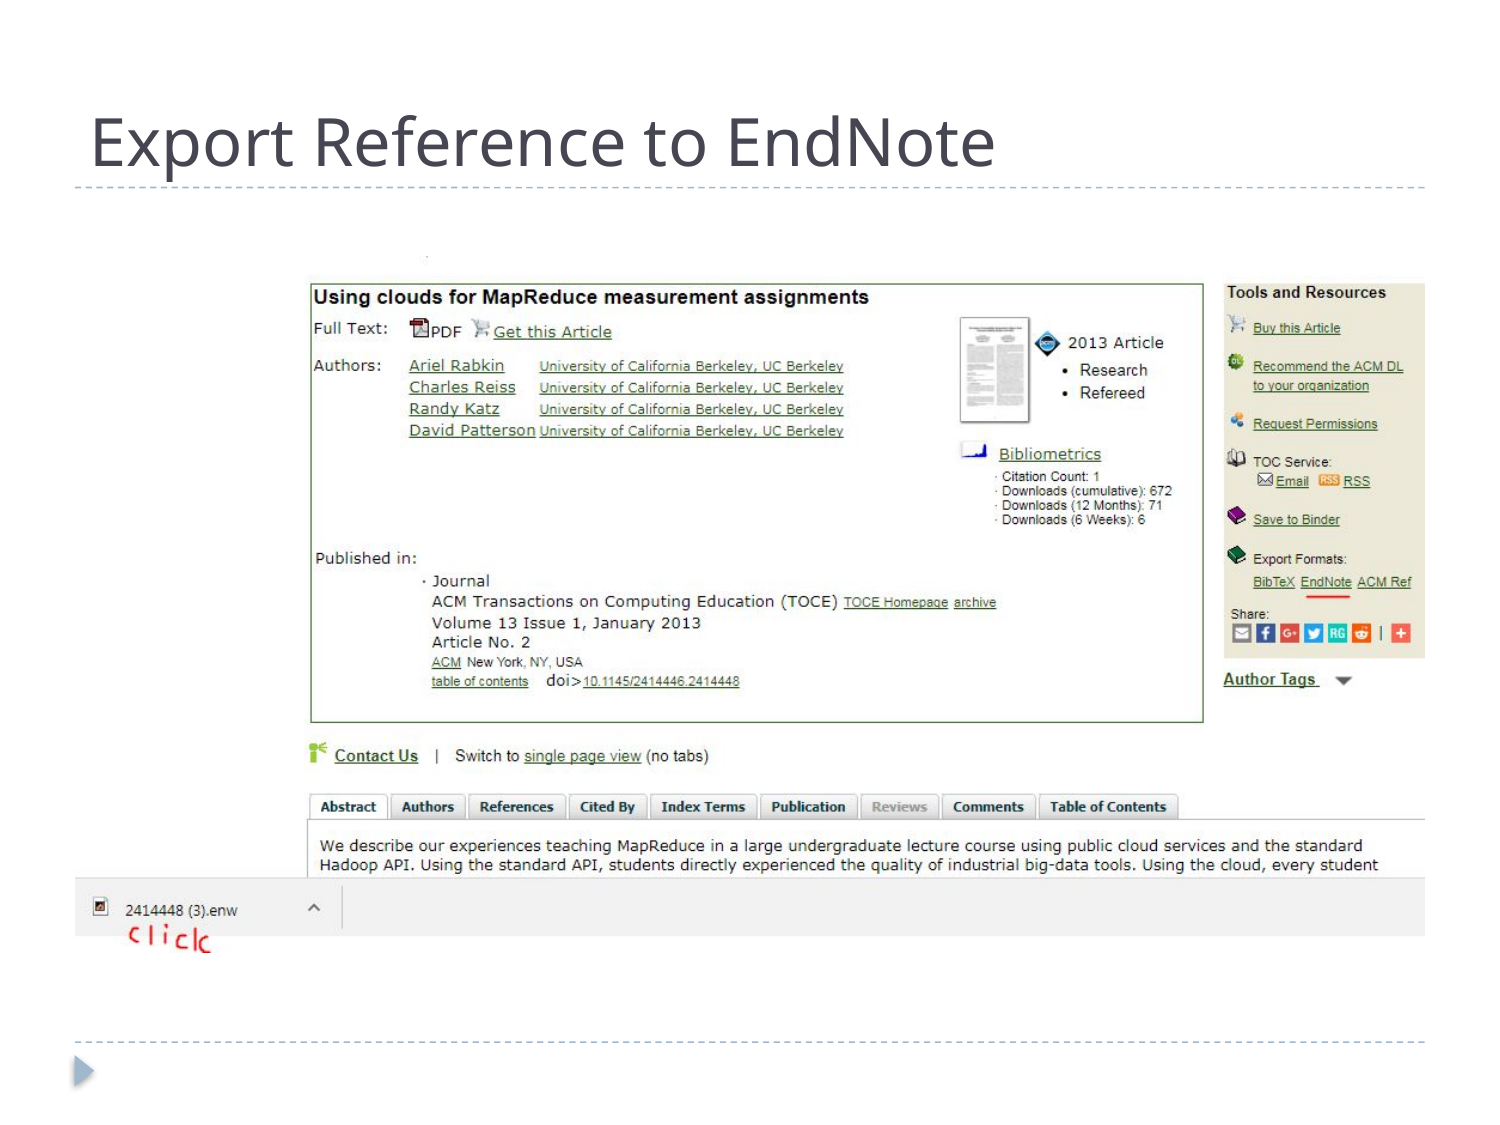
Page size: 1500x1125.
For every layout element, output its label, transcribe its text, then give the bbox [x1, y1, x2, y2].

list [74, 256, 1426, 954]
title Export Reference to EndNote [75, 24, 1425, 188]
